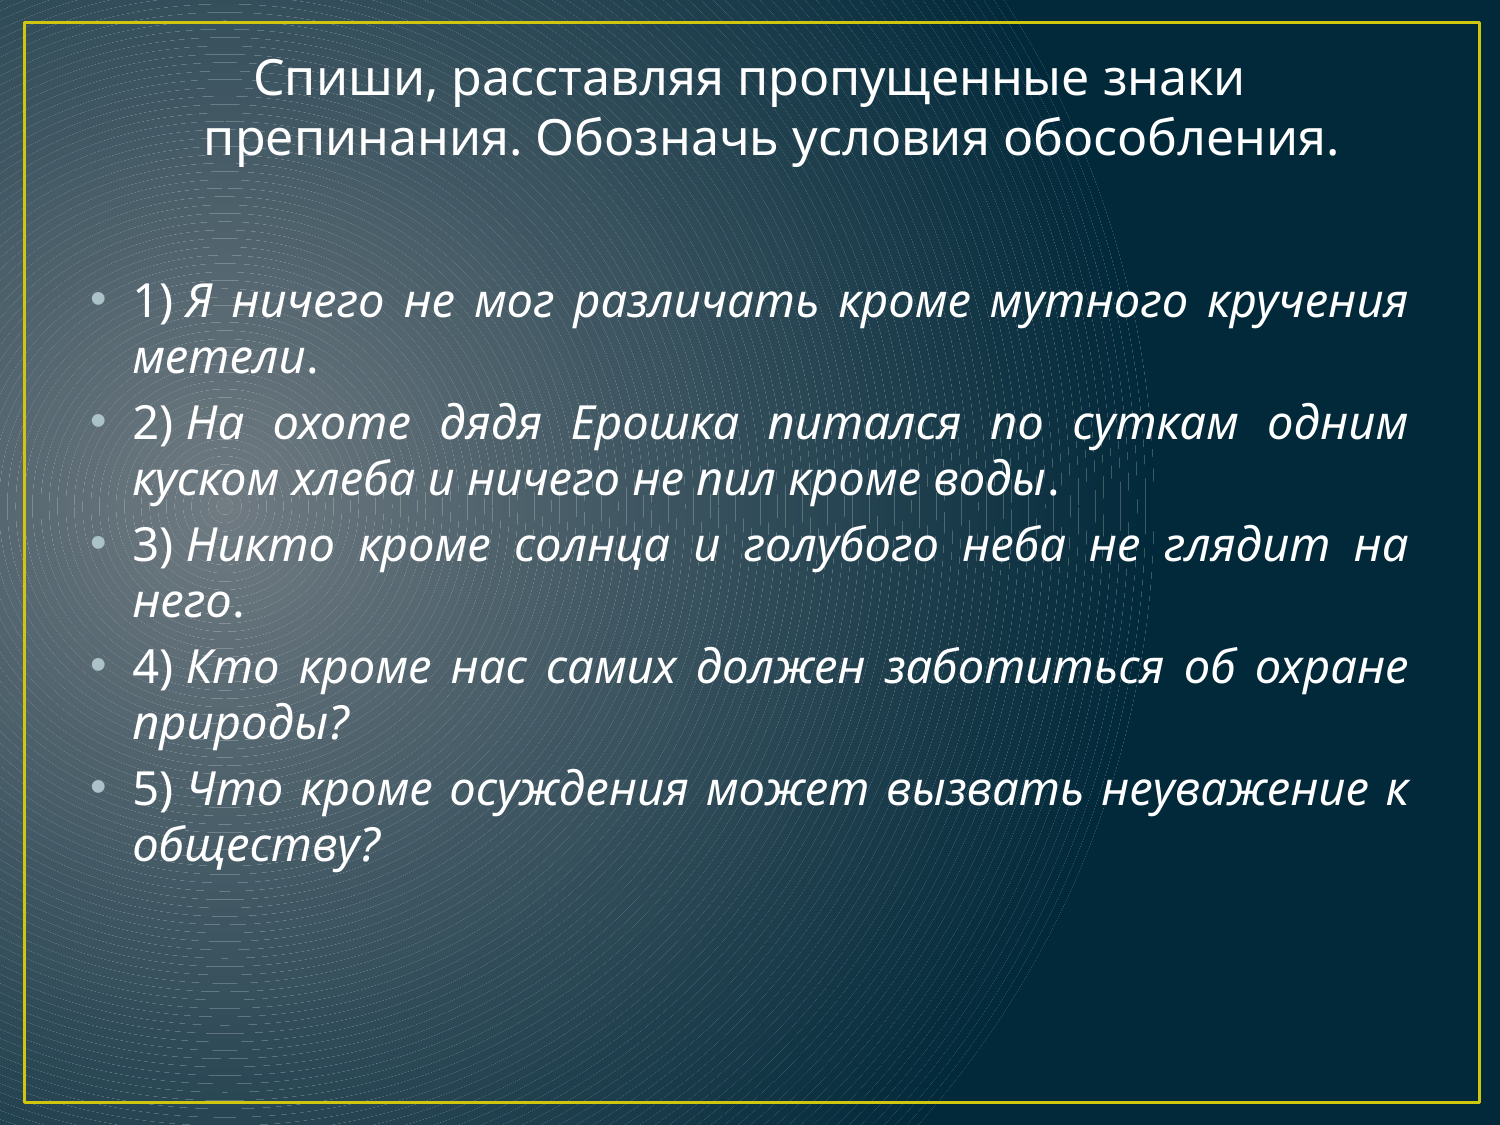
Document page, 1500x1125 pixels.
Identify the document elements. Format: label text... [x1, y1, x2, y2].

picture [1200, 69, 1210, 78]
picture [1106, 68, 1124, 78]
title Спиши, расставляя пропущенные знаки препинания. Обозначь условия обособления. [75, 78, 1425, 233]
picture [1065, 68, 1086, 78]
list 1) Я ничего не мог различать кроме мутного кручения метели. 2) На охоте дядя Ерошка питался по суткам одним куском хлеба и ничего не пил кроме воды. 3) Никто кроме солнца и голубого неба не глядит на него. 4) Кто кроме нас самих должен заботиться об охране природы? 5) Что кроме осуждения может вызвать неуважение к обществу? [75, 262, 1425, 1005]
picture [1165, 68, 1182, 78]
picture [1230, 69, 1240, 78]
